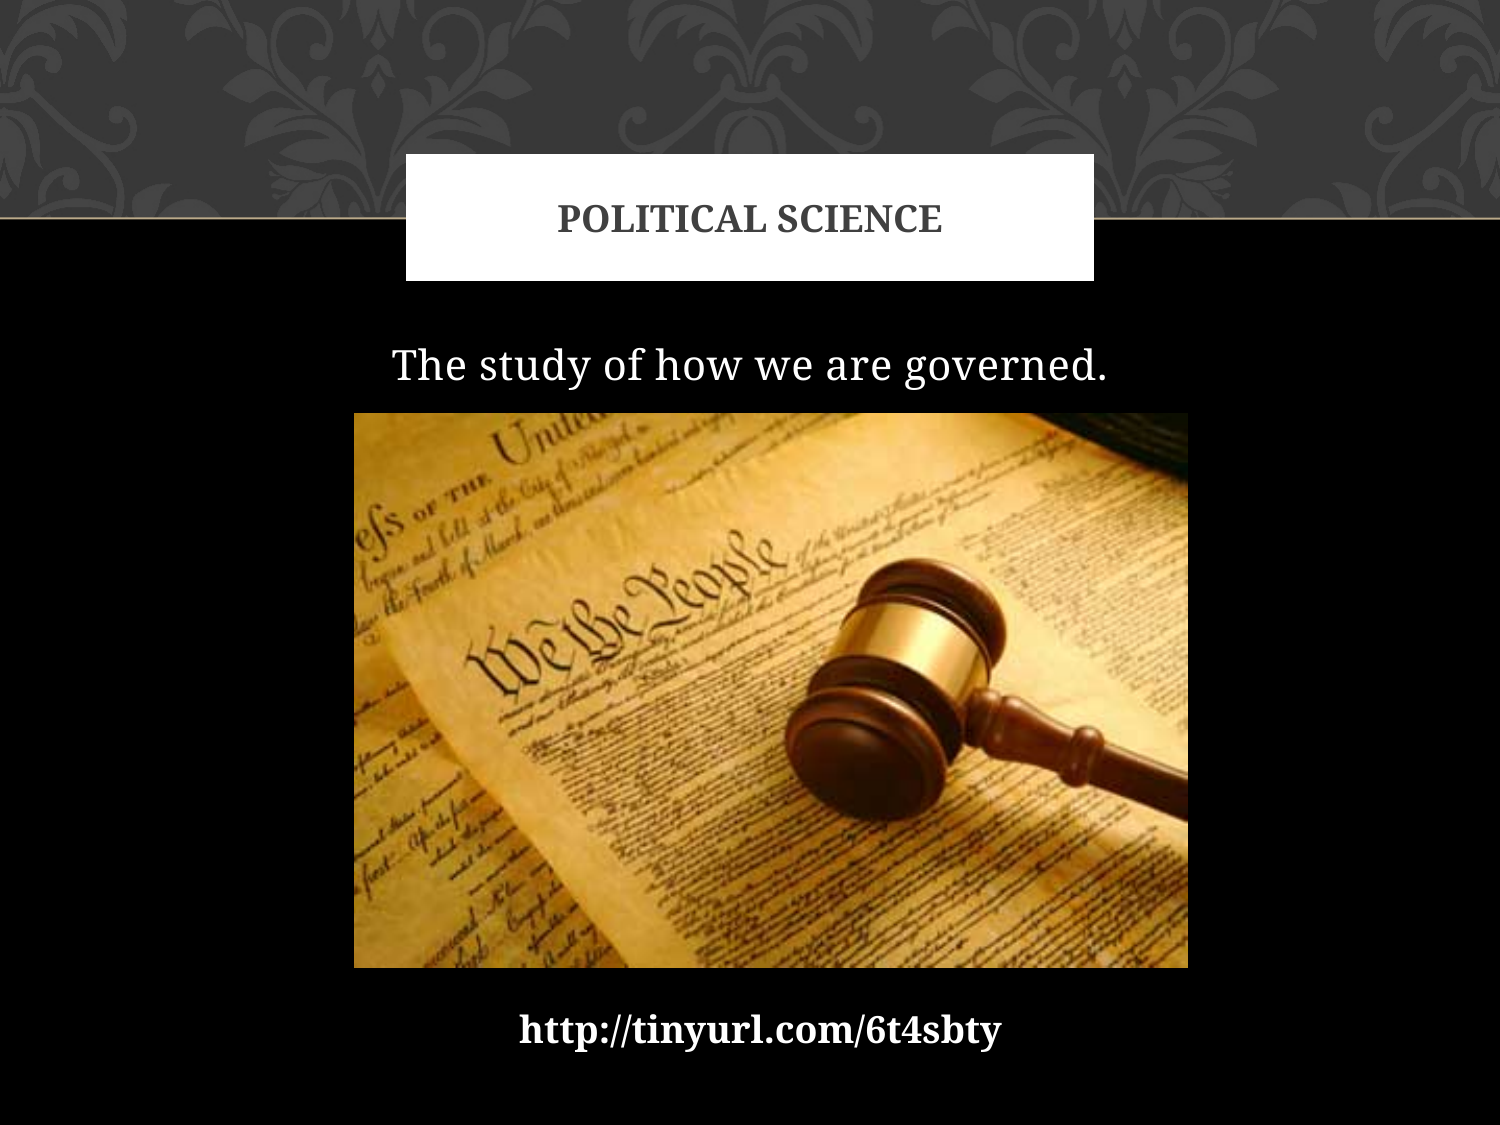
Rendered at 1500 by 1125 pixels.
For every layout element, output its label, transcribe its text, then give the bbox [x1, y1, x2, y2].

picture [354, 412, 1189, 968]
text_box http://tinyurl.com/6t4sbty [504, 998, 1312, 1059]
title Political Science [406, 154, 1094, 281]
list The study of how we are governed. [75, 331, 1425, 414]
